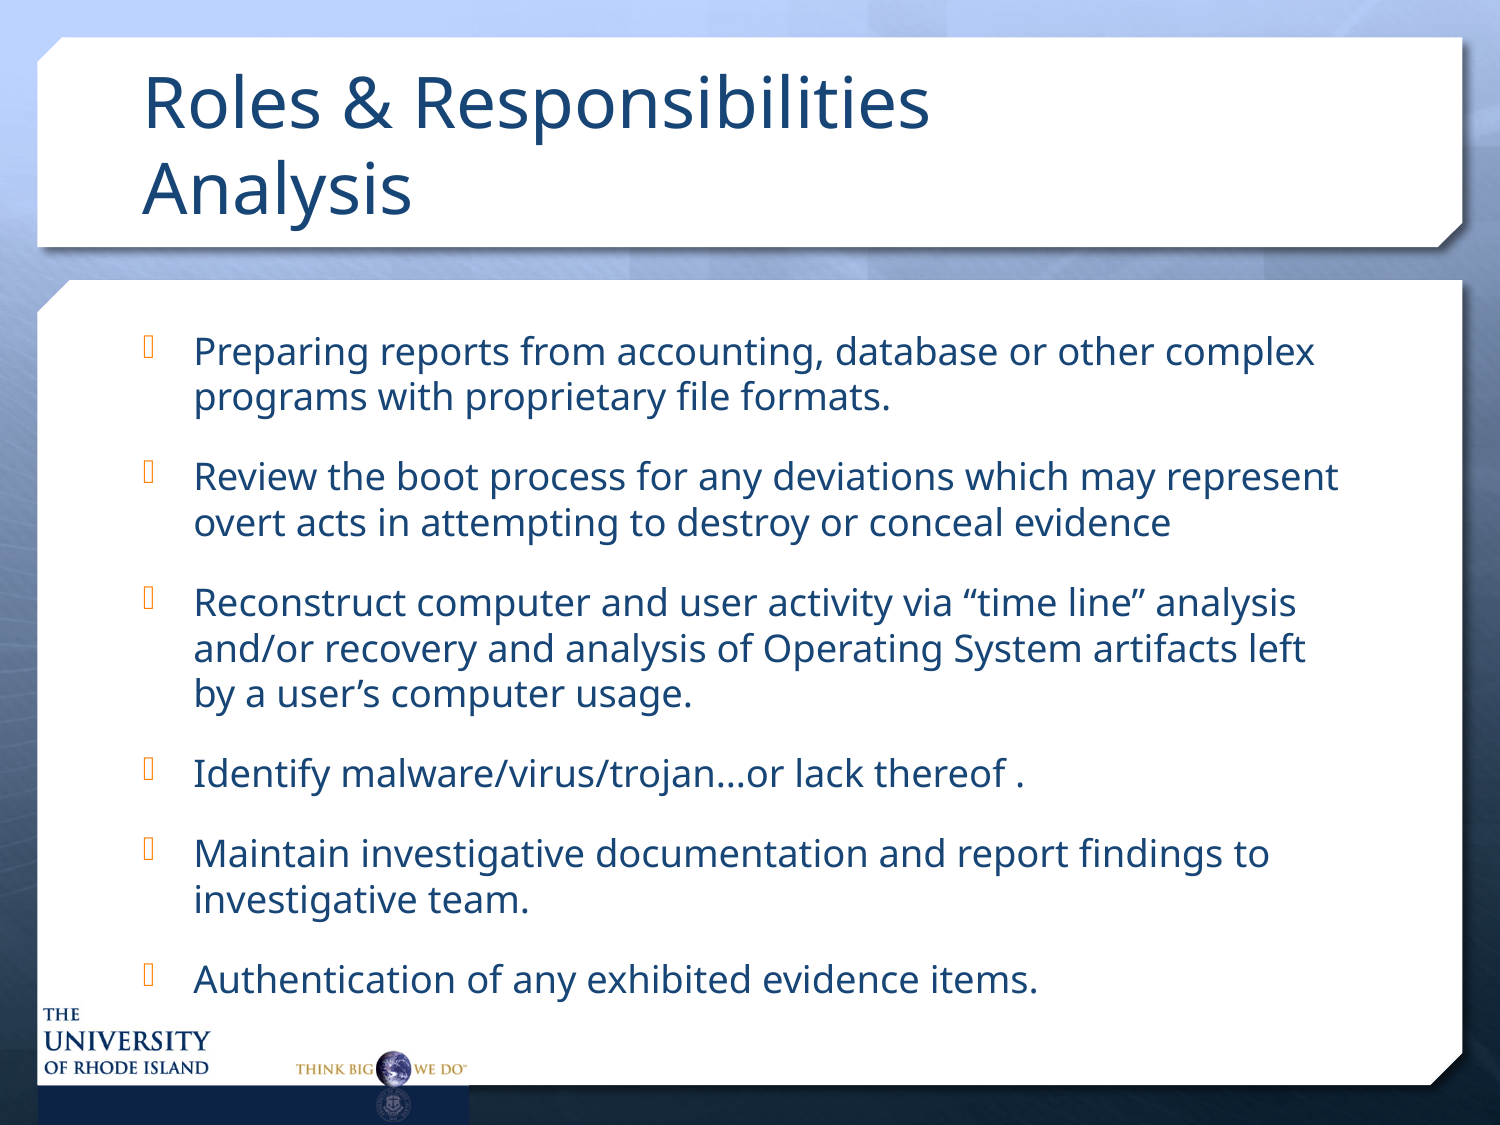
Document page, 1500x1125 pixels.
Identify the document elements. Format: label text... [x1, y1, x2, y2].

list Preparing reports from accounting, database or other complex programs with proprietary file formats. Review the boot process for any deviations which may represent overt acts in attempting to destroy or conceal evidence Reconstruct computer and user activity via “time line” analysis and/or recovery and analysis of Operating System artifacts left by a user’s computer usage. Identify malware/virus/trojan…or lack thereof . Maintain investigative documentation and report findings to investigative team. Authentication of any exhibited evidence items. [127, 319, 1372, 1050]
title Roles & Responsibilities Analysis [127, 48, 1372, 236]
picture [38, 1004, 469, 1125]
